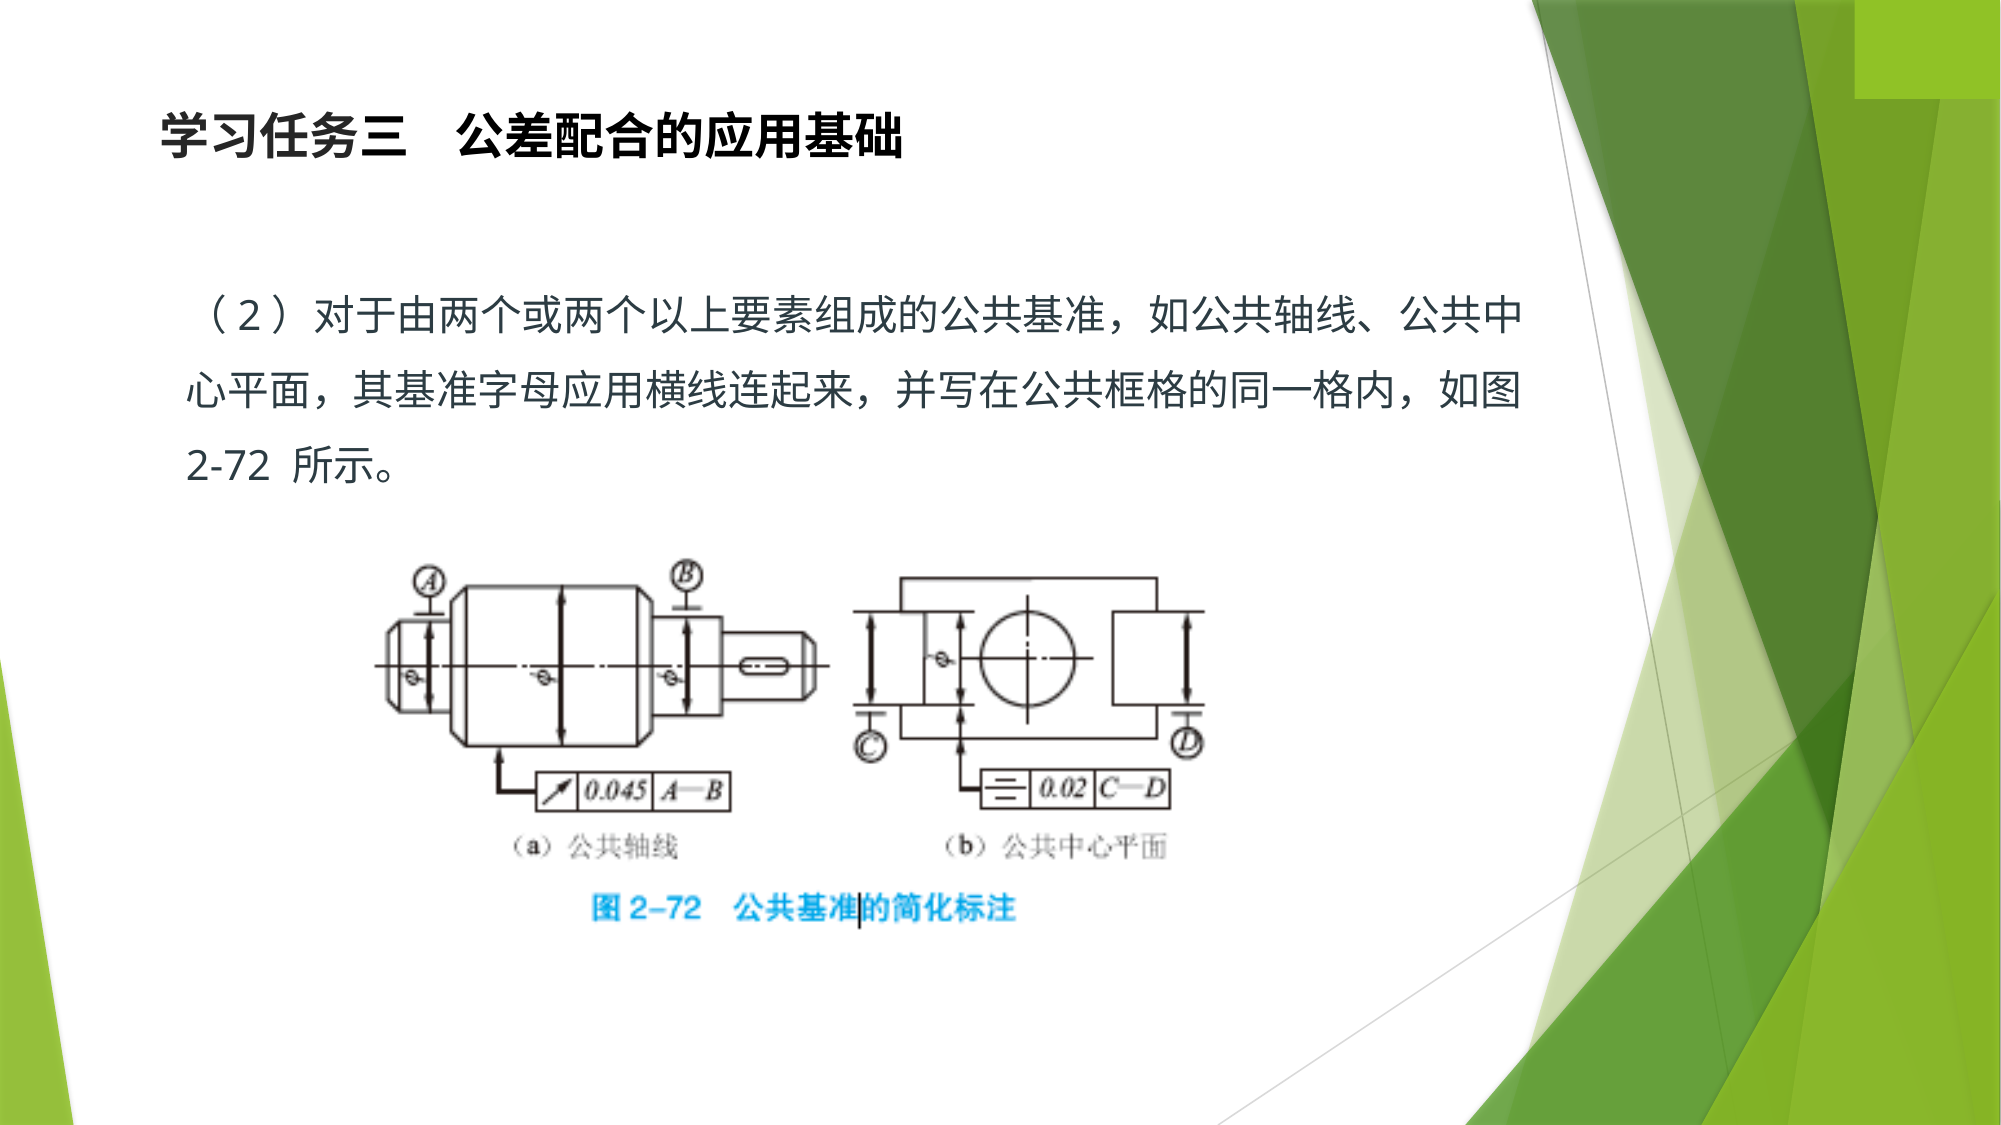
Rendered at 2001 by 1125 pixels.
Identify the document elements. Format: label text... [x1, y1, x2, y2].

picture [347, 530, 1221, 940]
text_box [1853, 0, 2000, 100]
text_box （2）对于由两个或两个以上要素组成的公共基准，如公共轴线、公共中心平面，其基准字母应用横线连起来，并写在公共框格的同一格内，如图2-72 所示。 [171, 256, 1580, 497]
text_box 学习任务三 公差配合的应用基础 [144, 85, 1856, 216]
